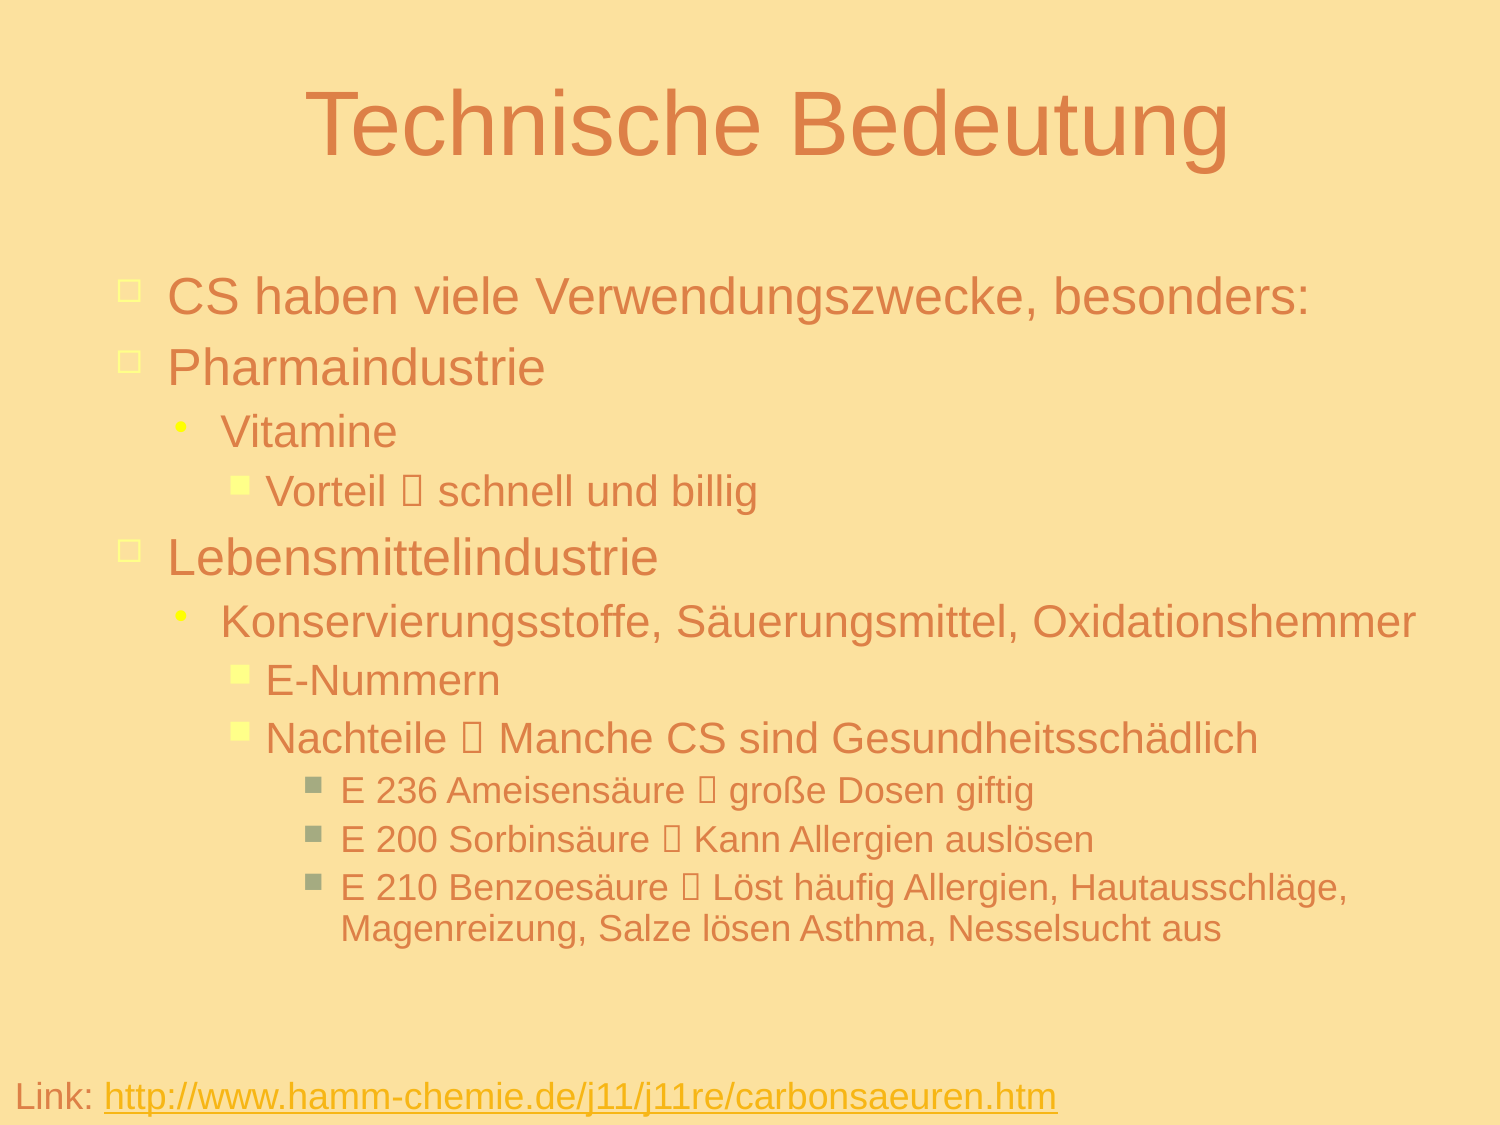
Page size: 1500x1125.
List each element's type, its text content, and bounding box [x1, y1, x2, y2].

list CS haben viele Verwendungszwecke, besonders: Pharmaindustrie Vitamine Vorteil  schnell und billig Lebensmittelindustrie Konservierungsstoffe, Säuerungsmittel, Oxidationshemmer E-Nummern Nachteile  Manche CS sind Gesundheitsschädlich E 236 Ameisensäure  große Dosen giftig E 200 Sorbinsäure  Kann Allergien auslösen E 210 Benzoesäure  Löst häufig Allergien, Hautausschläge, Magenreizung, Salze lösen Asthma, Nesselsucht aus [100, 262, 1439, 1006]
title Technische Bedeutung [99, 37, 1438, 201]
text_box Link: http://www.hamm-chemie.de/j11/j11re/carbonsaeuren.htm [0, 1064, 1500, 1125]
